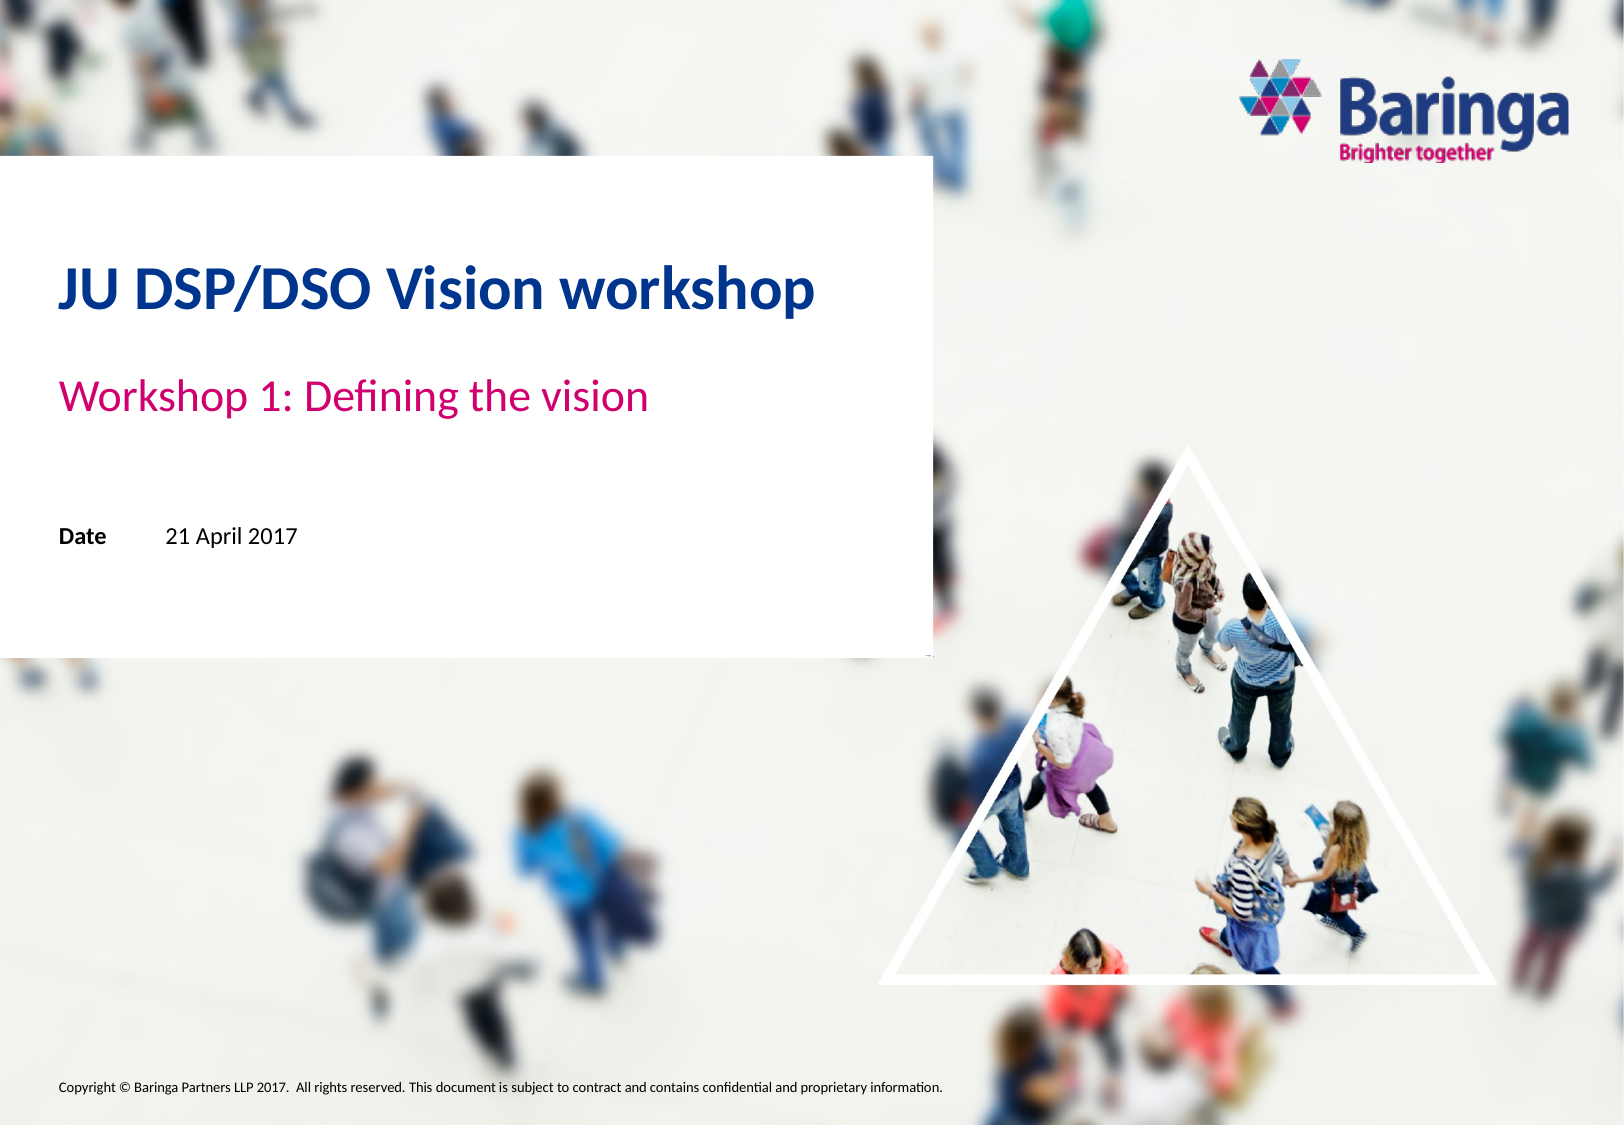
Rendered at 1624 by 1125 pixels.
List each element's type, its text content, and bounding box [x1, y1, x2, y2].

subtitle Workshop 1: Defining the vision [59, 366, 809, 450]
picture [0, 0, 1624, 1125]
list WOrks [0, 155, 934, 658]
title JU DSP/DSO Vision workshop [59, 183, 886, 322]
list Date [59, 519, 165, 550]
list 21 April 2017 [165, 519, 674, 550]
